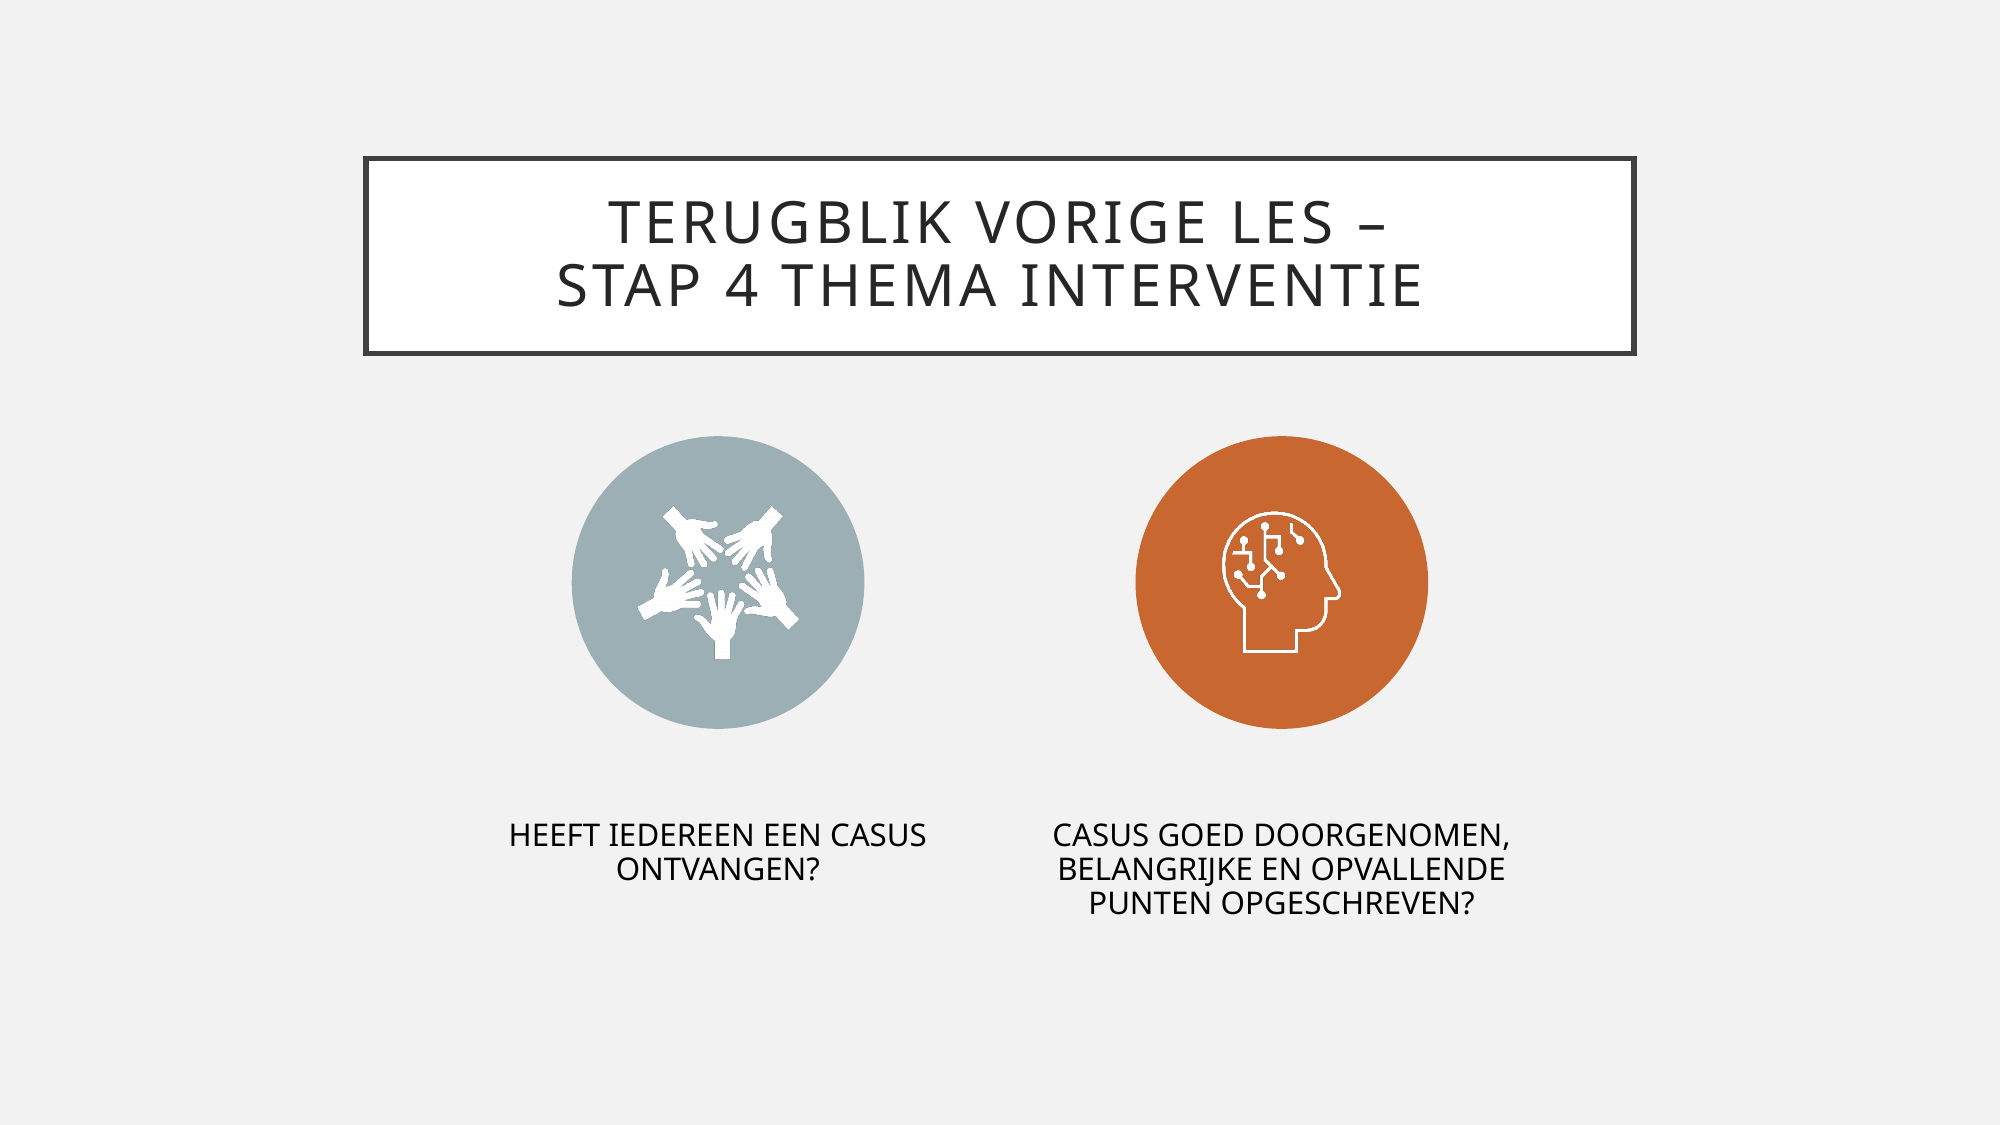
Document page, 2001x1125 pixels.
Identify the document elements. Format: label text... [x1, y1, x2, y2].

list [158, 432, 1842, 942]
title Terugblik vorige les – Stap 4 thema interventie [363, 156, 1637, 356]
